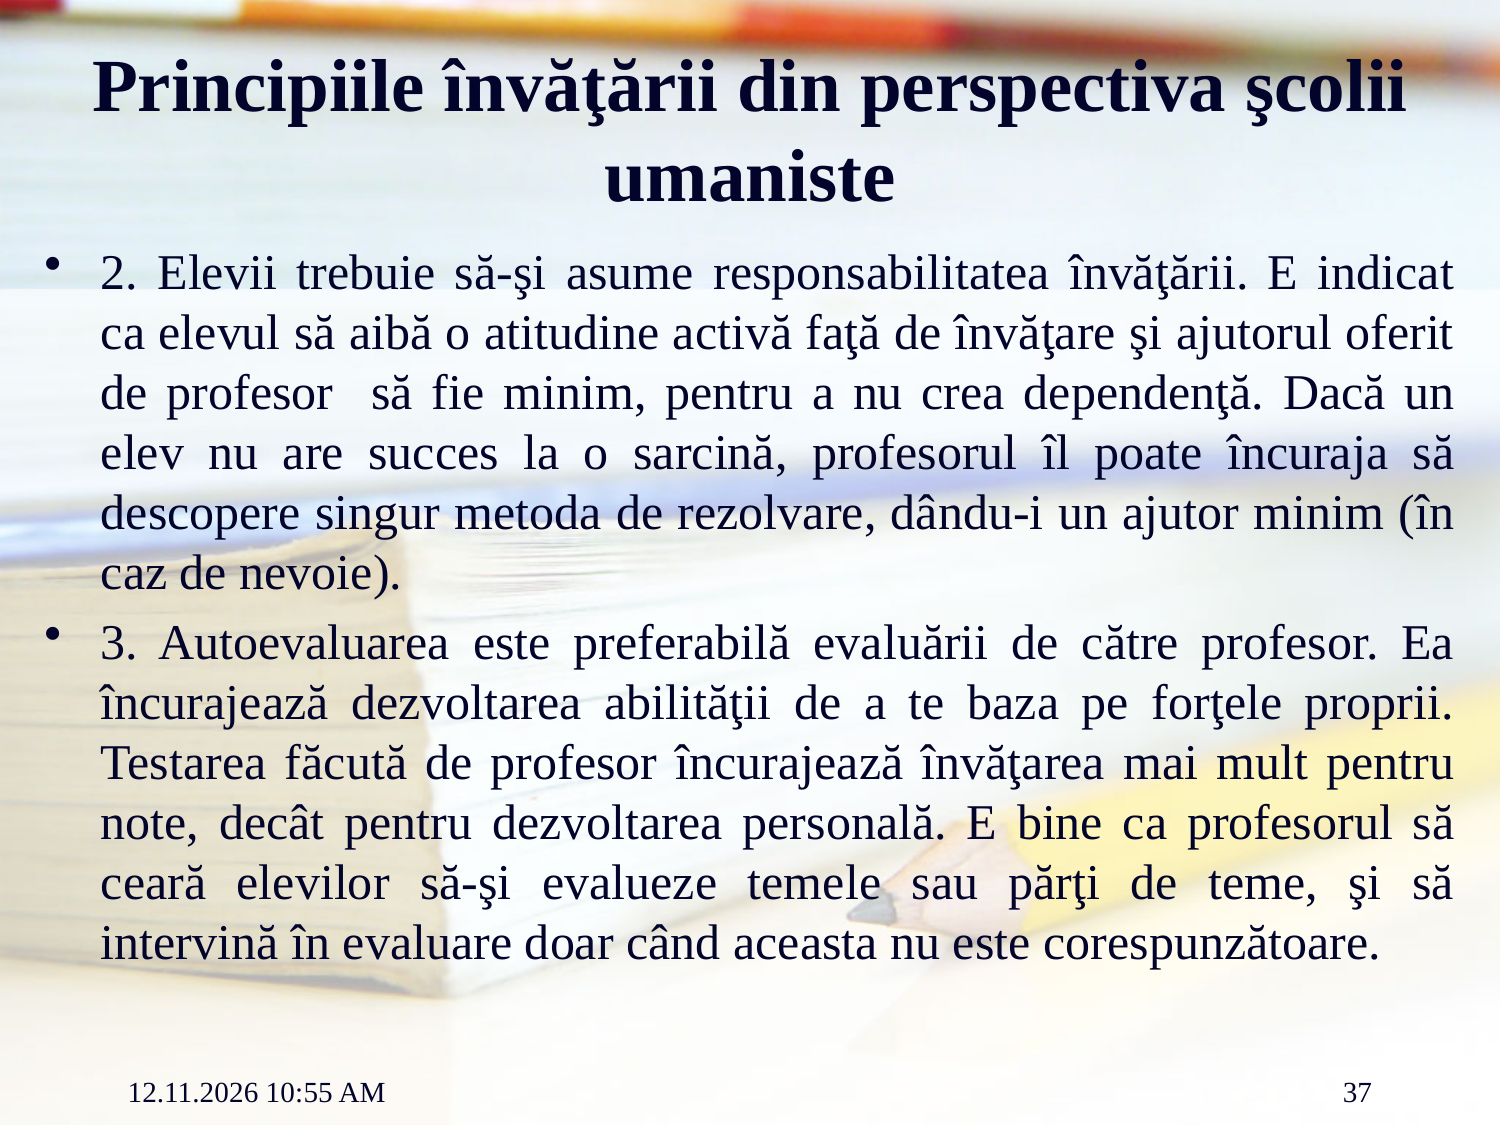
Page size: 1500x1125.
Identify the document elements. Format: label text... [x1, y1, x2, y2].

title Principiile învăţării din perspectiva şcolii umaniste [29, 32, 1471, 221]
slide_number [112, 1065, 426, 1114]
picture [0, 0, 1500, 1125]
slide_number 37 [1074, 1065, 1388, 1114]
list 2. Elevii trebuie să-şi asume responsabilitatea învăţării. E indicat ca elevul să aibă o atitudine activă faţă de învăţare şi ajutorul oferit de profesor să fie minim, pentru a nu crea dependenţă. Dacă un elev nu are succes la o sarcină, profesorul îl poate încuraja să descopere singur metoda de rezolvare, dându-i un ajutor minim (în caz de nevoie). 3. Autoevaluarea este preferabilă evaluării de către profesor. Ea încurajează dezvoltarea abilităţii de a te baza pe forţele proprii. Testarea făcută de profesor încurajează învăţarea mai mult pentru note, decât pentru dezvoltarea personală. E bine ca profesorul să ceară elevilor să-şi evalueze temele sau părţi de teme, şi să intervină în evaluare doar când aceasta nu este corespunzătoare. [29, 231, 1471, 1044]
